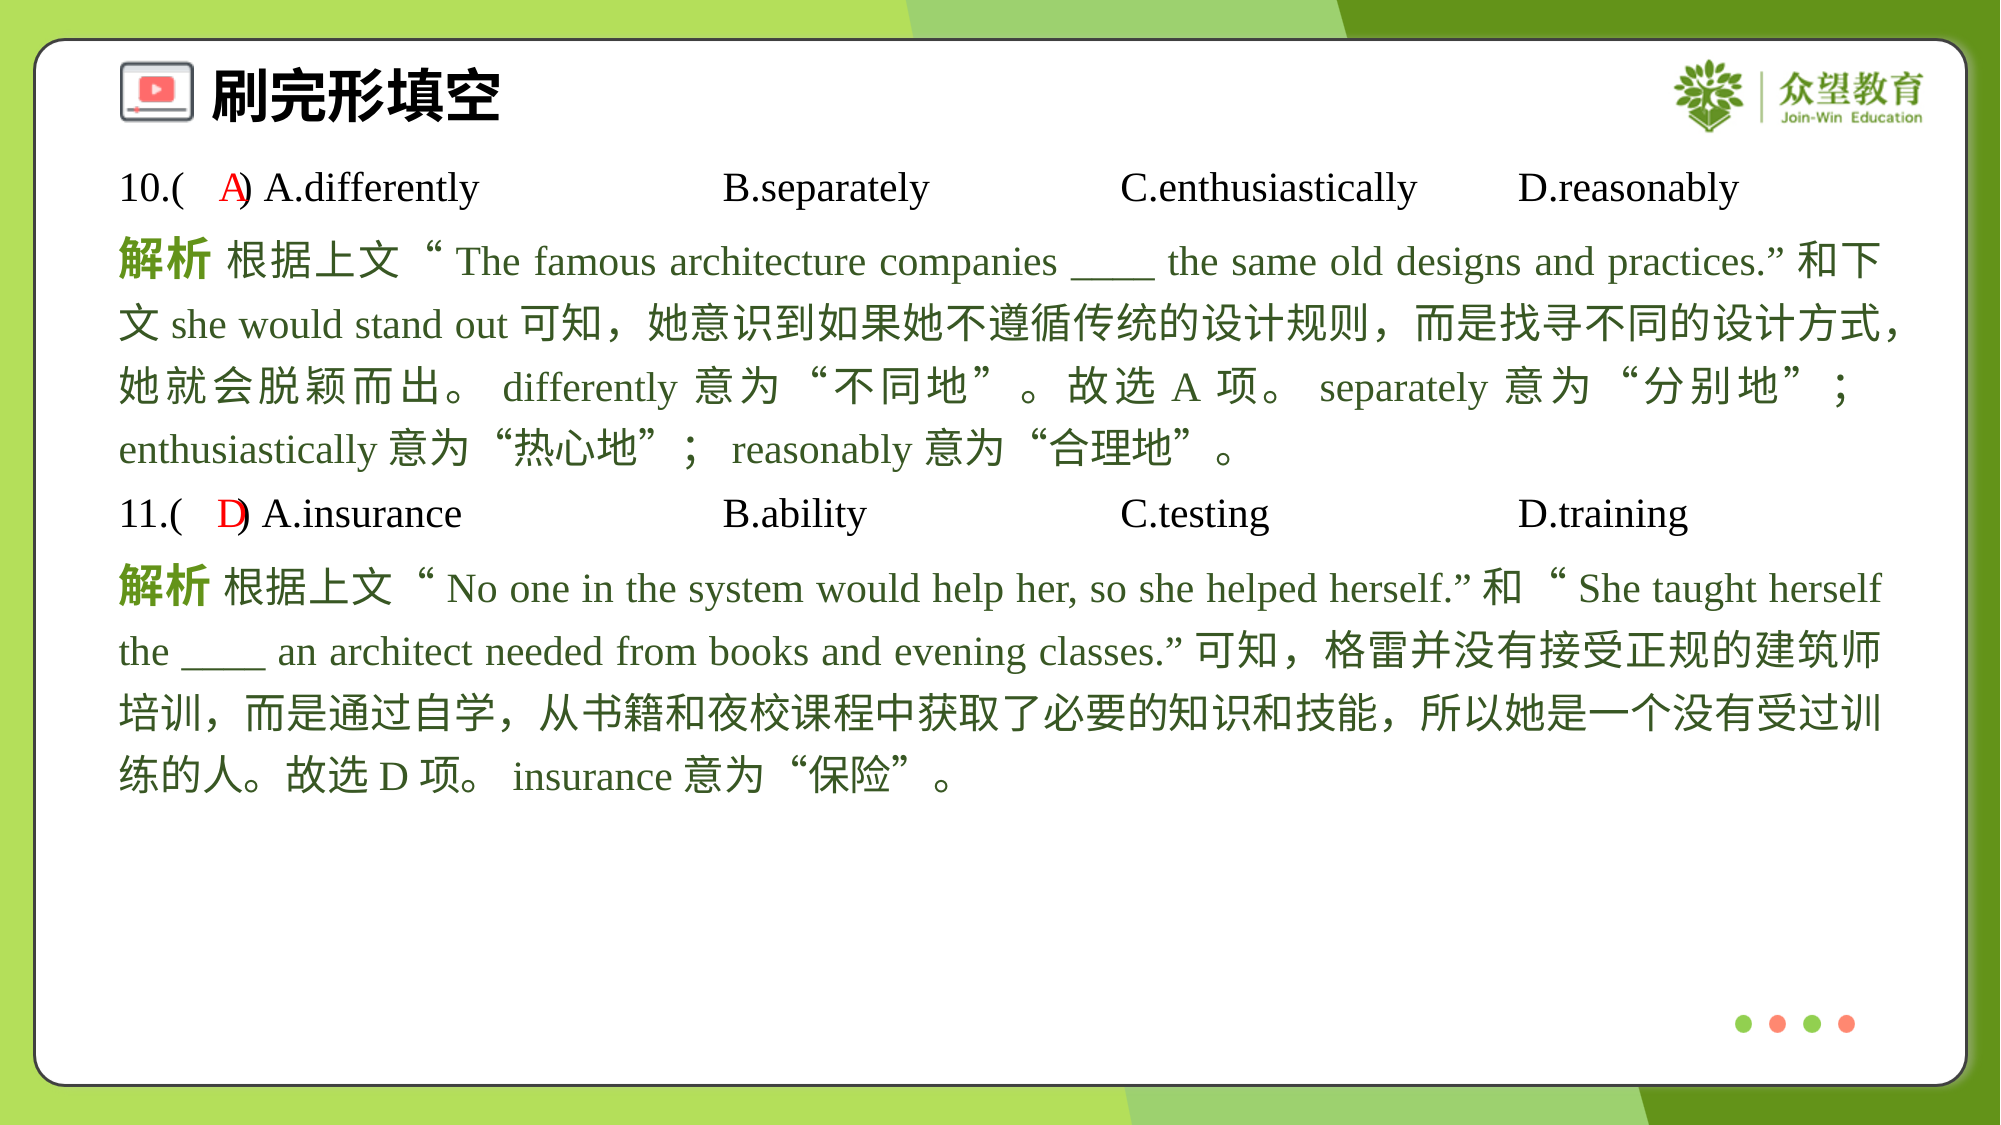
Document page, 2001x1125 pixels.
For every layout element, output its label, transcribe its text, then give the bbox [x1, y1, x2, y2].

text_box 11.( ) A.insurance B.ability C.testing D.training [252, 473, 1883, 531]
text_box D [212, 473, 252, 531]
text_box 解析 根据上文“No one in the system would help her, so she helped herself.”和“She taught herself the ____ an architect needed from books and evening classes.”可知，格雷并没有接受正规的建筑师培训，而是通过自学，从书籍和夜校课程中获取了必要的知识和技能，所以她是一个没有受过训练的人。故选D项。insurance意为“保险”。 [118, 542, 1883, 795]
text_box 11.( ) A.insurance B.ability C.testing D.training [118, 473, 212, 531]
picture [0, 0, 2000, 1125]
text_box 10.( ) A.differently B.separately C.enthusiastically D.reasonably [254, 146, 1883, 204]
text_box 解析 根据上文“The famous architecture companies ____ the same old designs and practices.”和下文she would stand out可知，她意识到如果她不遵循传统的设计规则，而是找寻不同的设计方式，她就会脱颖而出。differently意为“不同地”。故选A项。separately意为“分别地”；enthusiastically意为“热心地”；reasonably意为“合理地”。 [118, 215, 1883, 468]
text_box 10.( ) A.differently B.separately C.enthusiastically D.reasonably [118, 146, 213, 204]
text_box A [213, 146, 254, 205]
